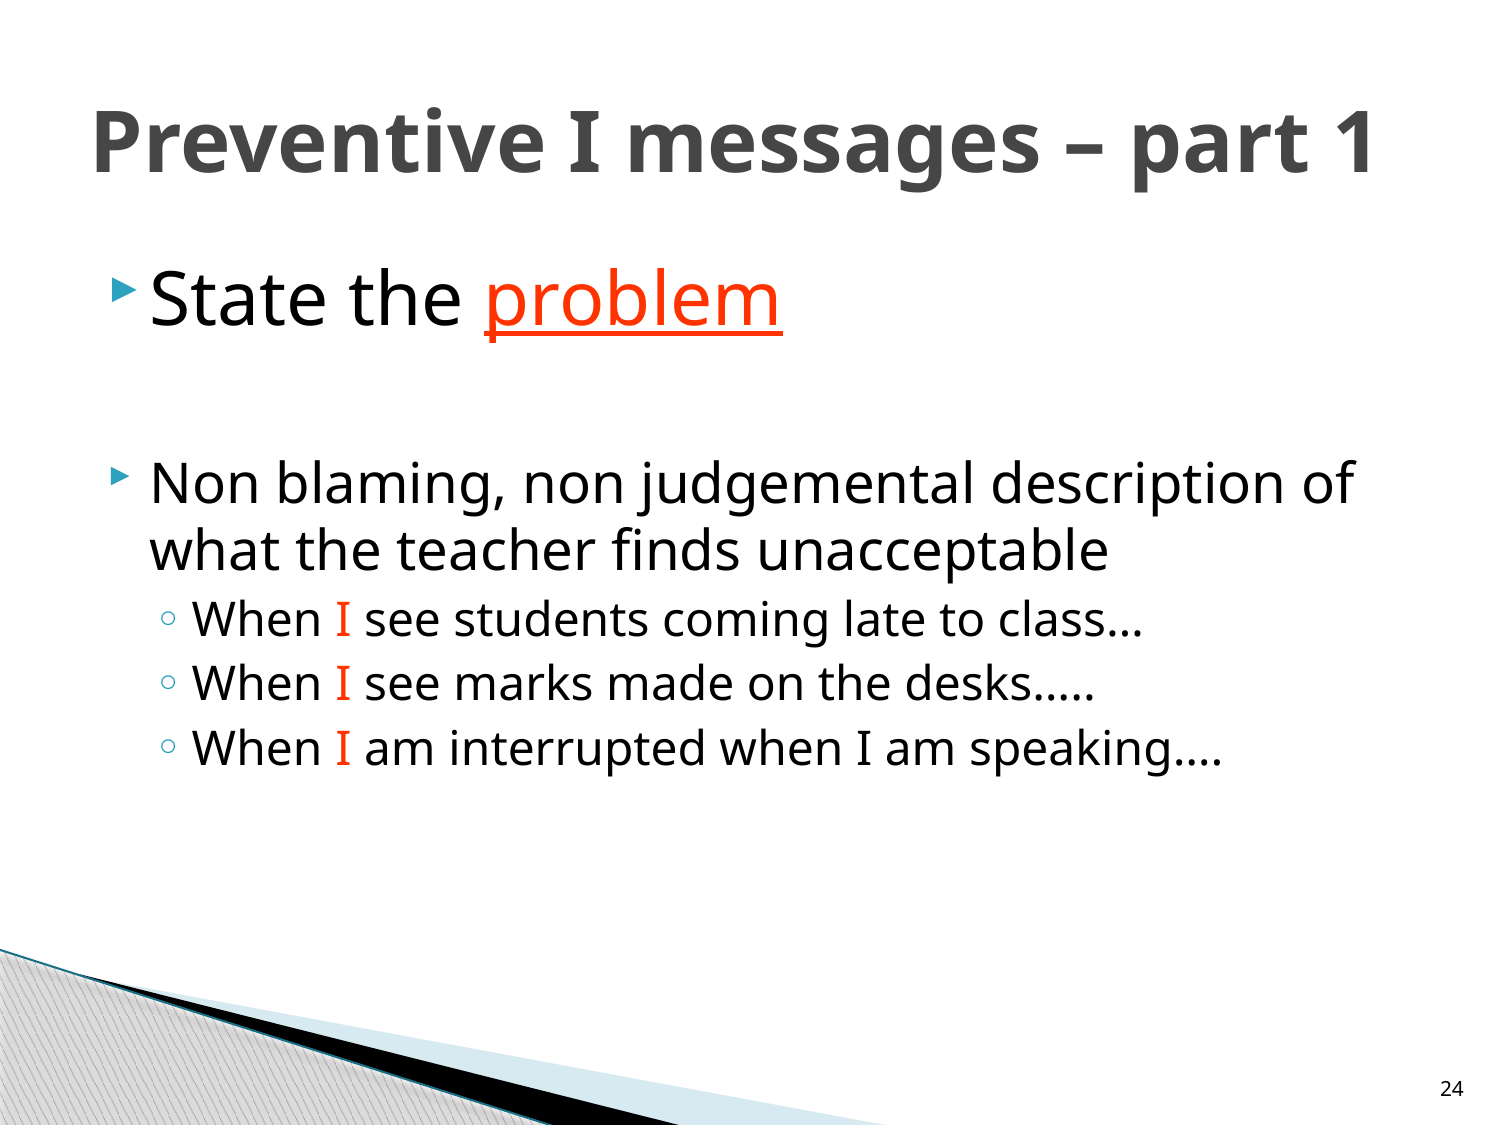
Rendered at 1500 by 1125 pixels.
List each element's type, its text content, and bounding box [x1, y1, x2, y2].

list State the problem Non blaming, non judgemental description of what the teacher finds unacceptable When I see students coming late to class… When I see marks made on the desks….. When I am interrupted when I am speaking…. [75, 243, 1425, 986]
title Preventive I messages – part 1 [75, 45, 1425, 233]
slide_number 24 [1418, 1051, 1479, 1112]
